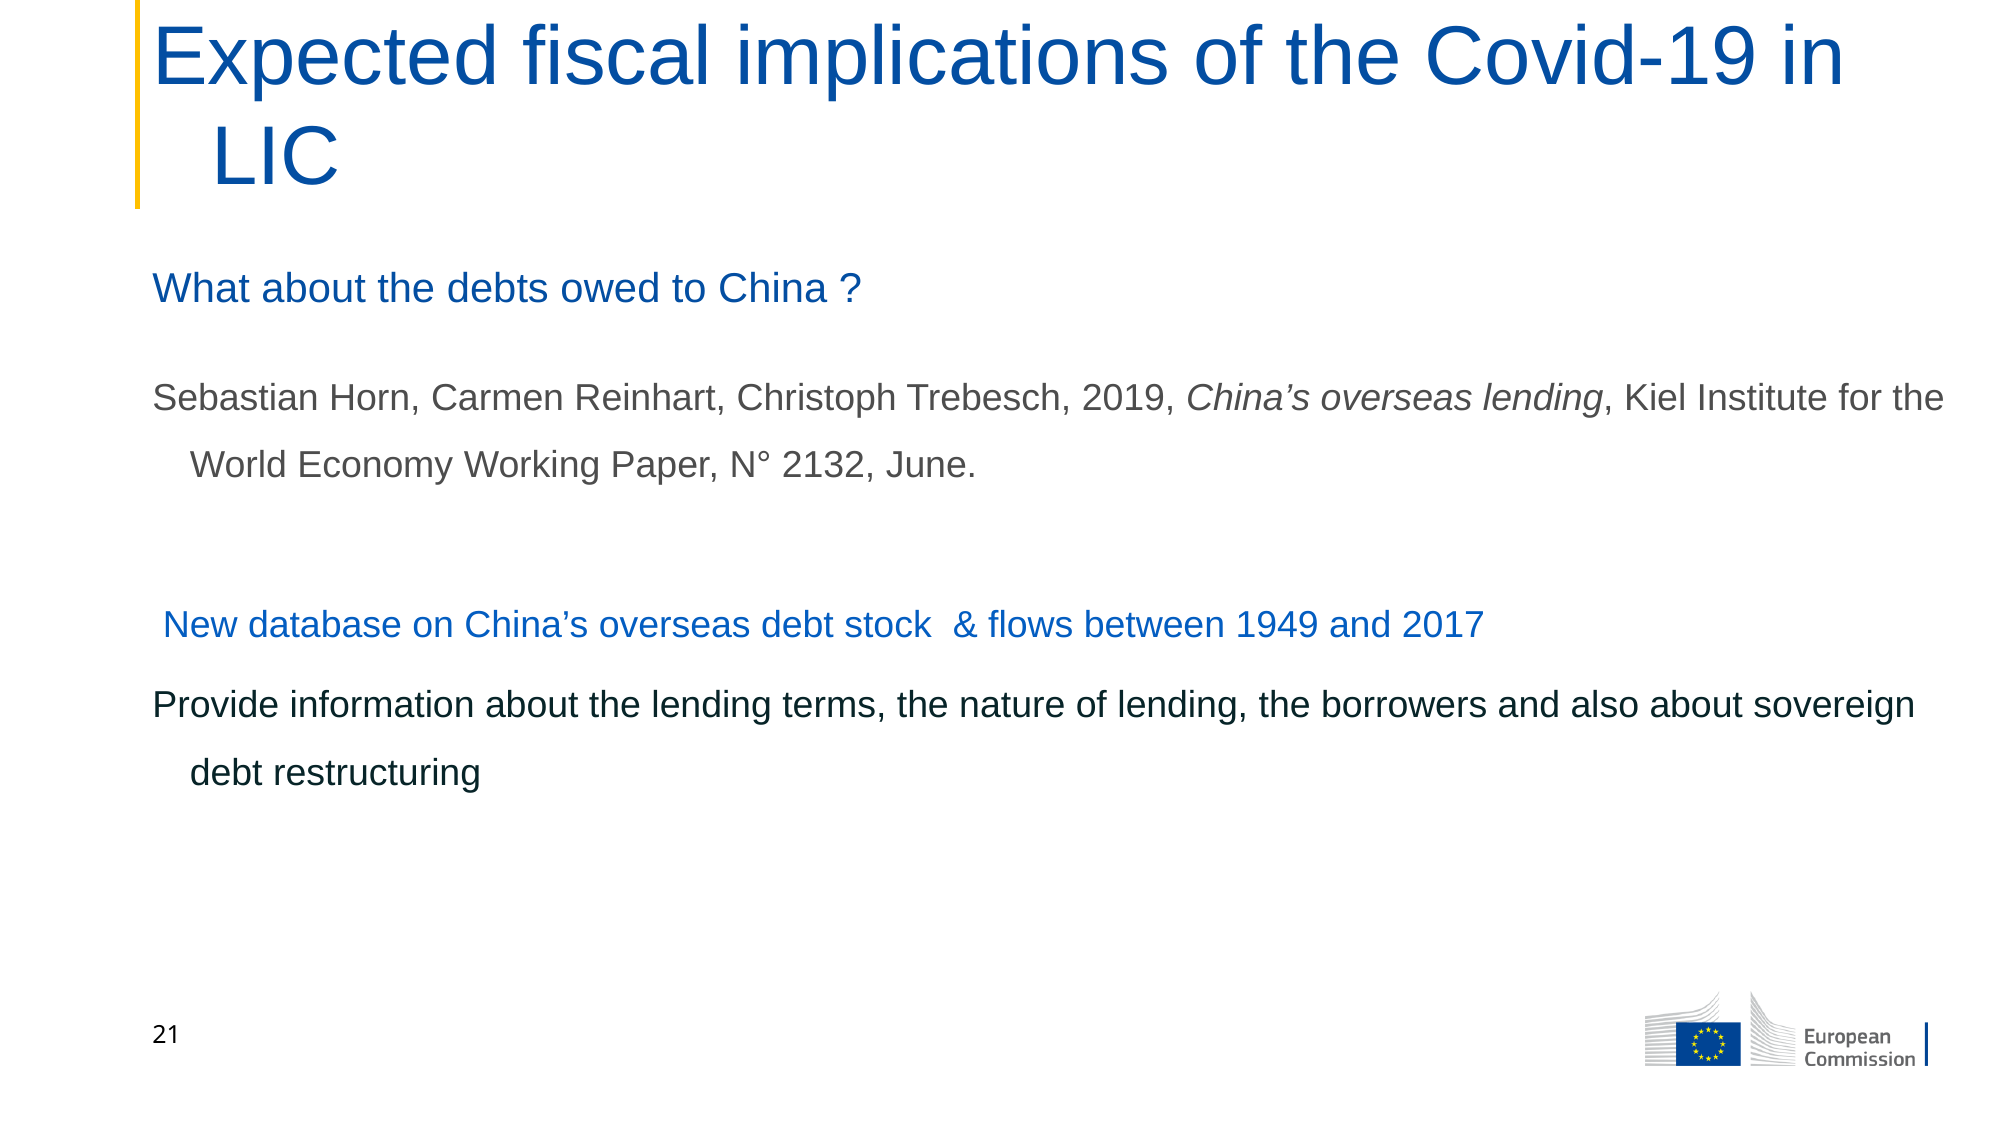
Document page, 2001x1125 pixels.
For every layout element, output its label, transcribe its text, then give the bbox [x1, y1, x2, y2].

title What about the debts owed to China ? [137, 237, 1863, 312]
list Sebastian Horn, Carmen Reinhart, Christoph Trebesch, 2019, China’s overseas lending, Kiel Institute for the World Economy Working Paper, N° 2132, June. New database on China’s overseas debt stock & flows between 1949 and 2017 Provide information about the lending terms, the nature of lending, the borrowers and also about sovereign debt restructuring [137, 342, 1961, 987]
slide_number 21 [137, 1005, 588, 1066]
text_box Expected fiscal implications of the Covid-19 in LIC [137, 0, 1896, 218]
picture [1645, 991, 1928, 1066]
